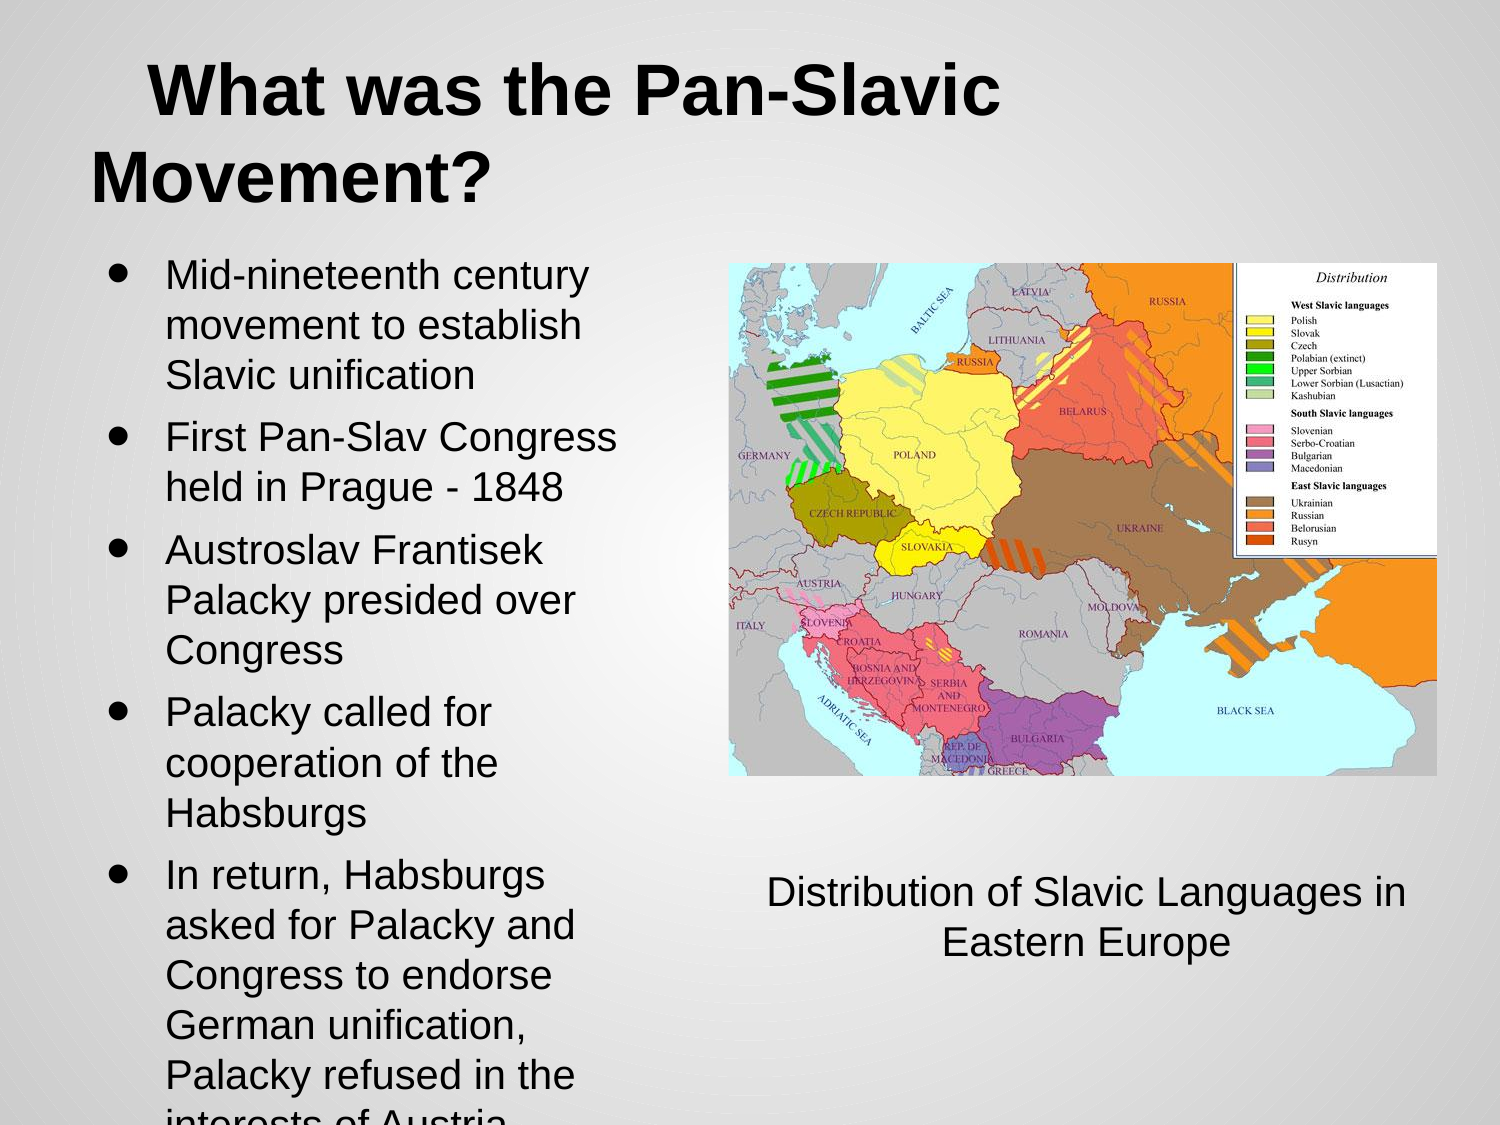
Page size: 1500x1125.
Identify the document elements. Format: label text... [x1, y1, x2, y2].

title What was the Pan-Slavic Movement? [75, 45, 1425, 233]
text_box Distribution of Slavic Languages in Eastern Europe [736, 850, 1438, 991]
text_box [728, 263, 1437, 776]
list Mid-nineteenth century movement to establish Slavic unification First Pan-Slav Congress held in Prague - 1848 Austroslav Frantisek Palacky presided over Congress Palacky called for cooperation of the Habsburgs In return, Habsburgs asked for Palacky and Congress to endorse German unification, Palacky refused in the interests of Austria [75, 232, 675, 1048]
